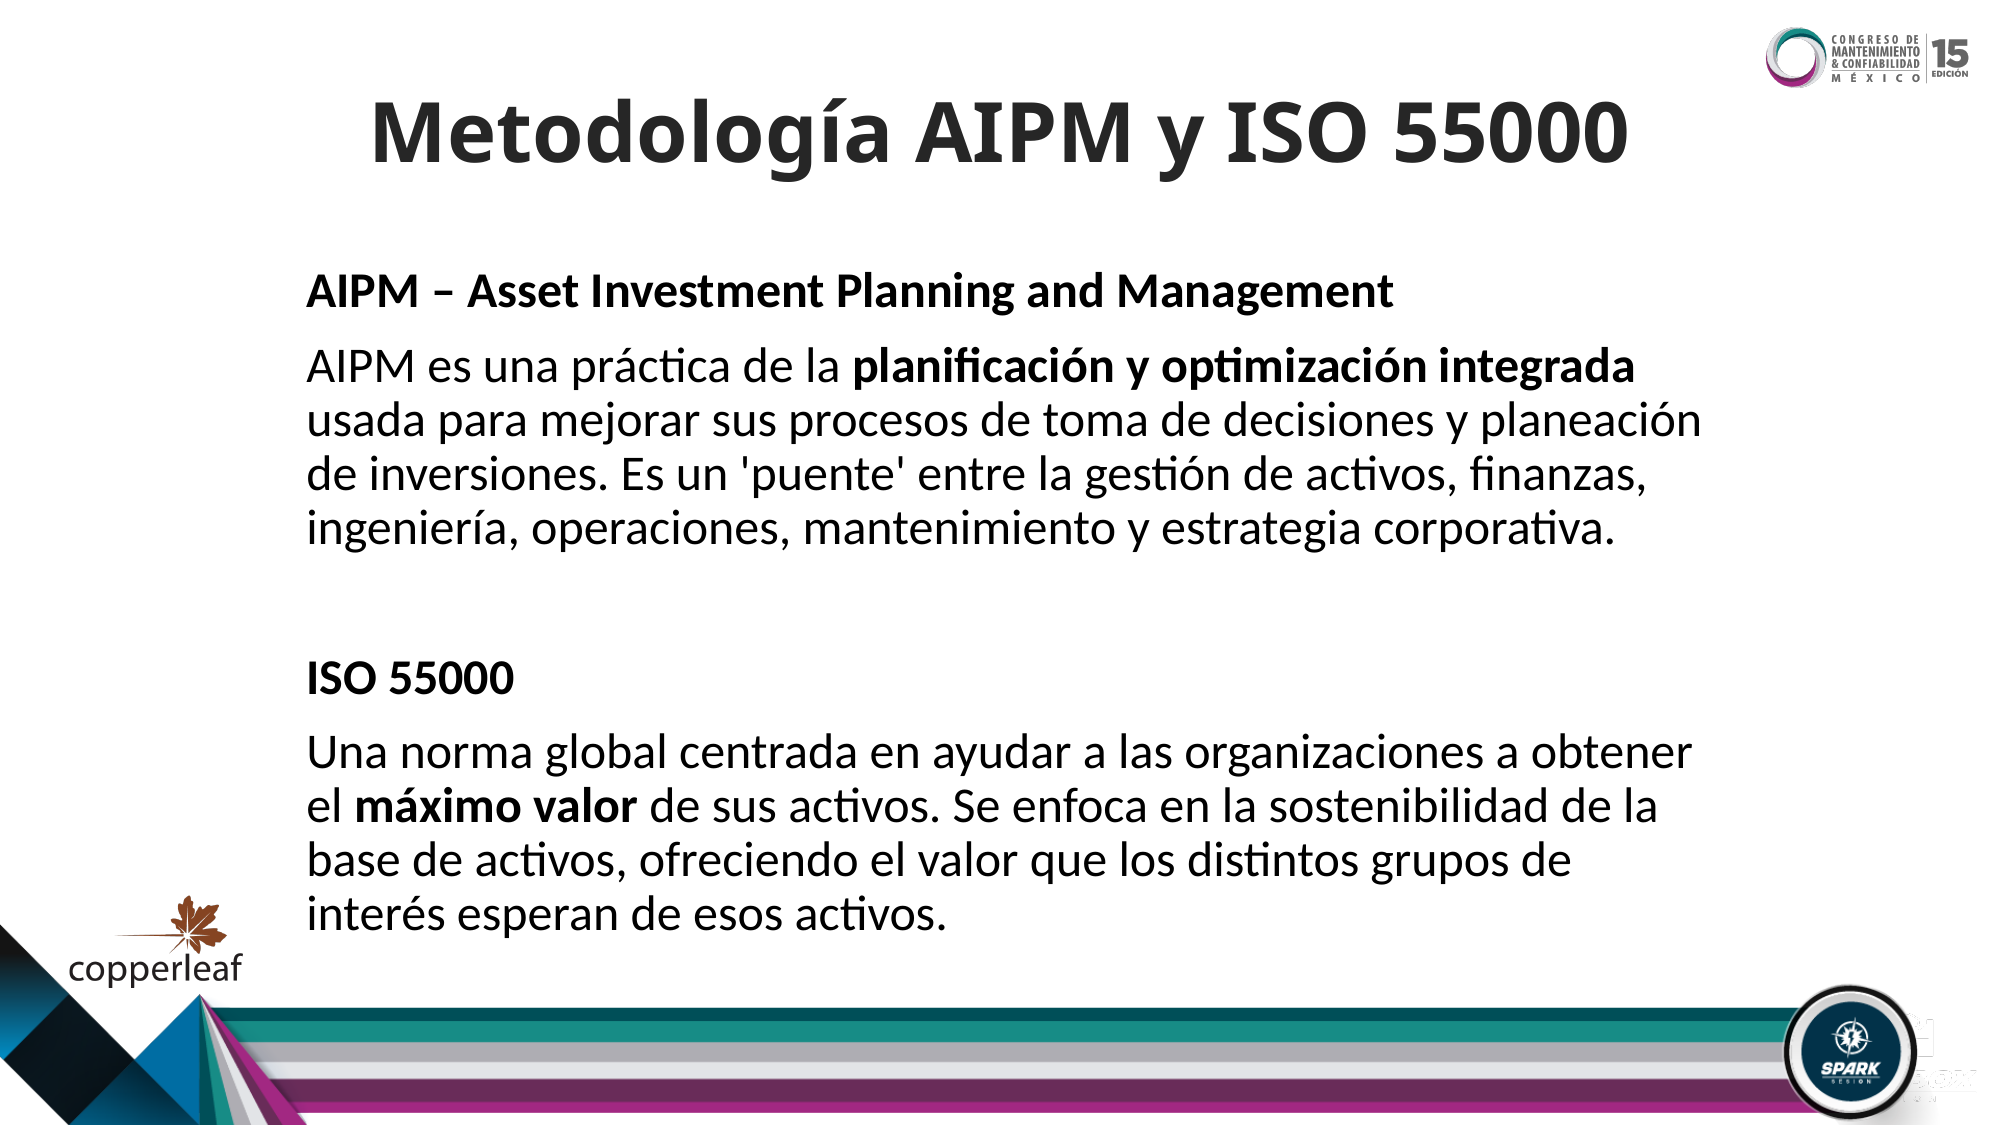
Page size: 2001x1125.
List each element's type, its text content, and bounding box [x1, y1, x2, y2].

title Metodología AIPM y ISO 55000 [253, 55, 1747, 215]
list AIPM – Asset Investment Planning and Management AIPM es una práctica de la planificación y optimización integrada usada para mejorar sus procesos de toma de decisiones y planeación de inversiones. Es un 'puente' entre la gestión de activos, finanzas, ingeniería, operaciones, mantenimiento y estrategia corporativa. ISO 55000 Una norma global centrada en ayudar a las organizaciones a obtener el máximo valor de sus activos. Se enfoca en la sostenibilidad de la base de activos, ofreciendo el valor que los distintos grupos de interés esperan de esos activos. [291, 257, 1719, 1081]
picture [0, 876, 1977, 1125]
picture [1765, 27, 1969, 88]
